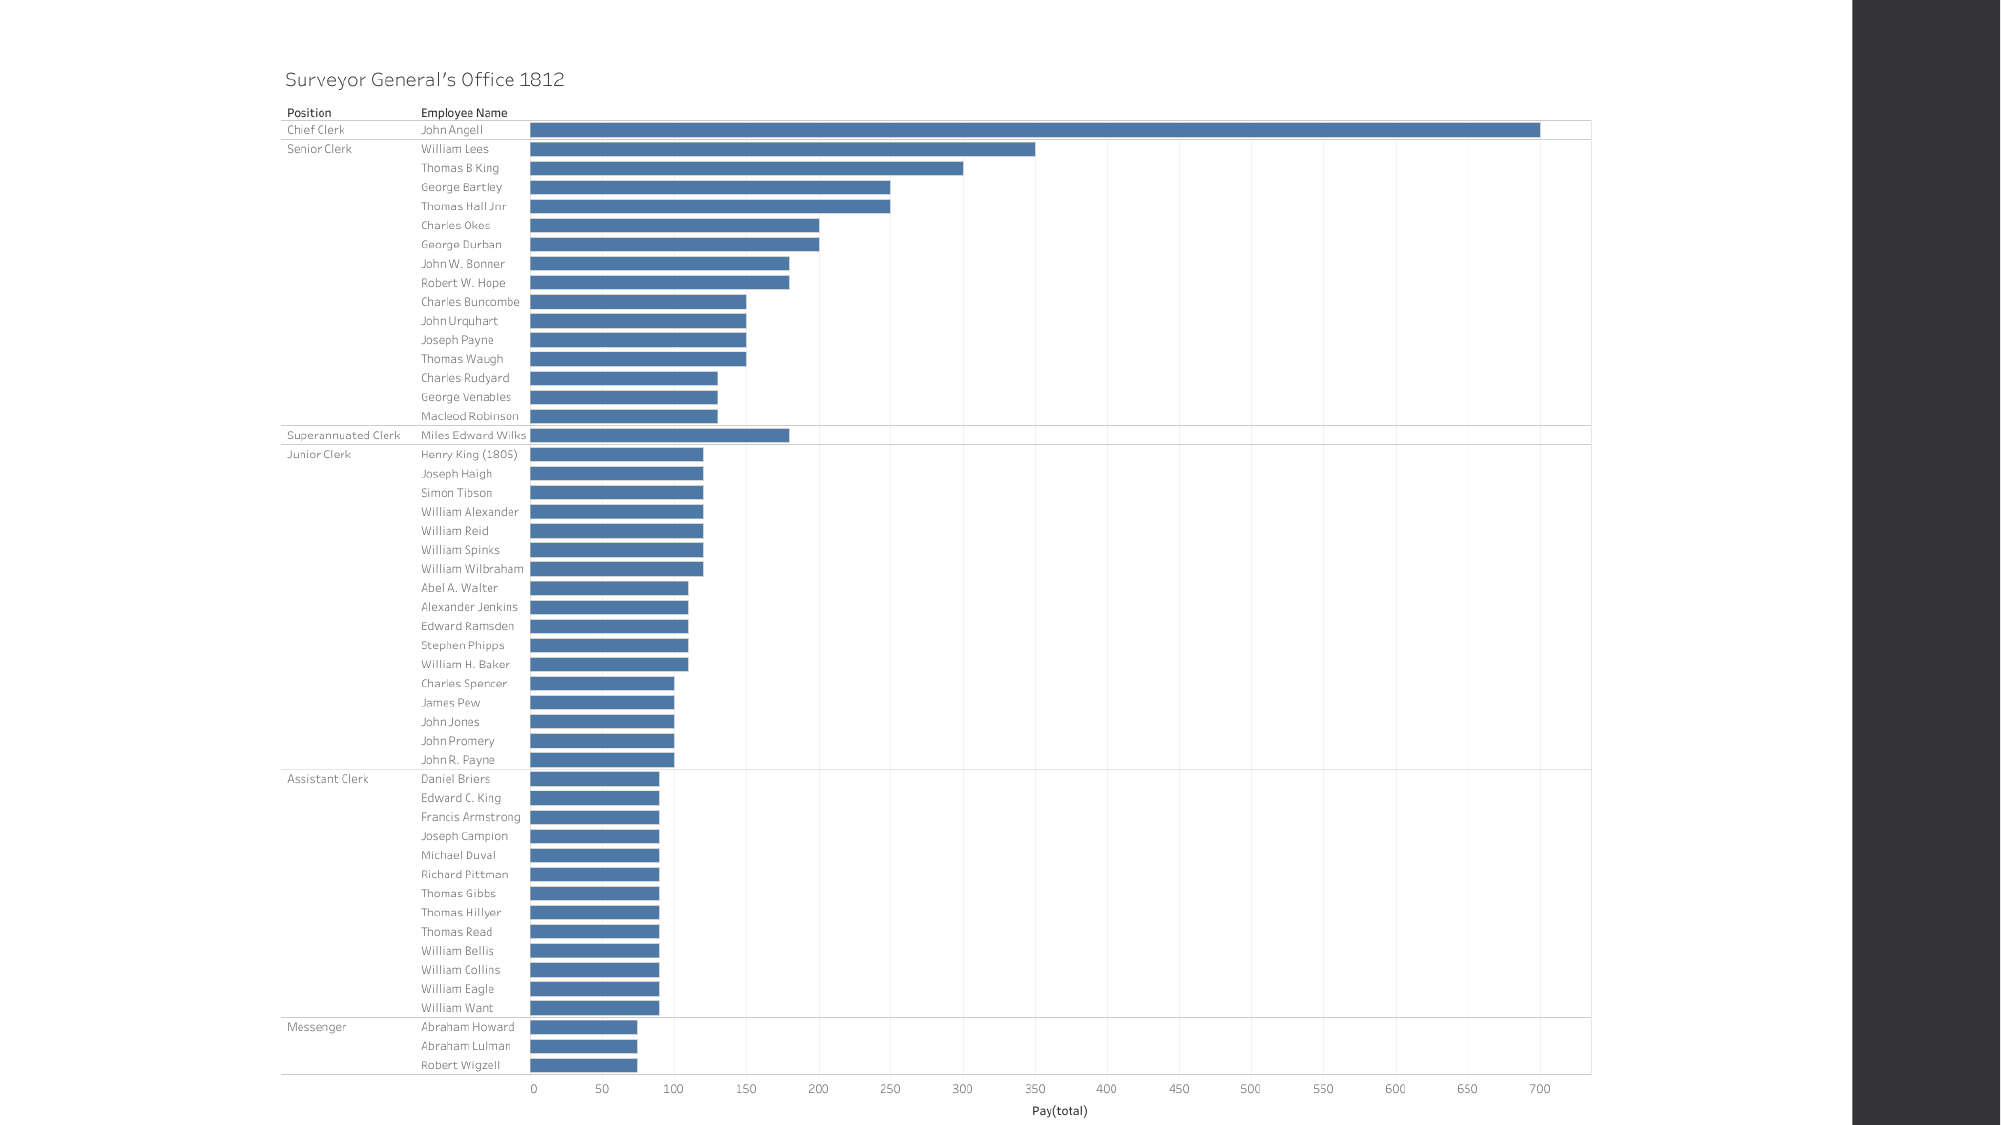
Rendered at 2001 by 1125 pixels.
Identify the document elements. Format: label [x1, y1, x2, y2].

list [281, 59, 1592, 1125]
